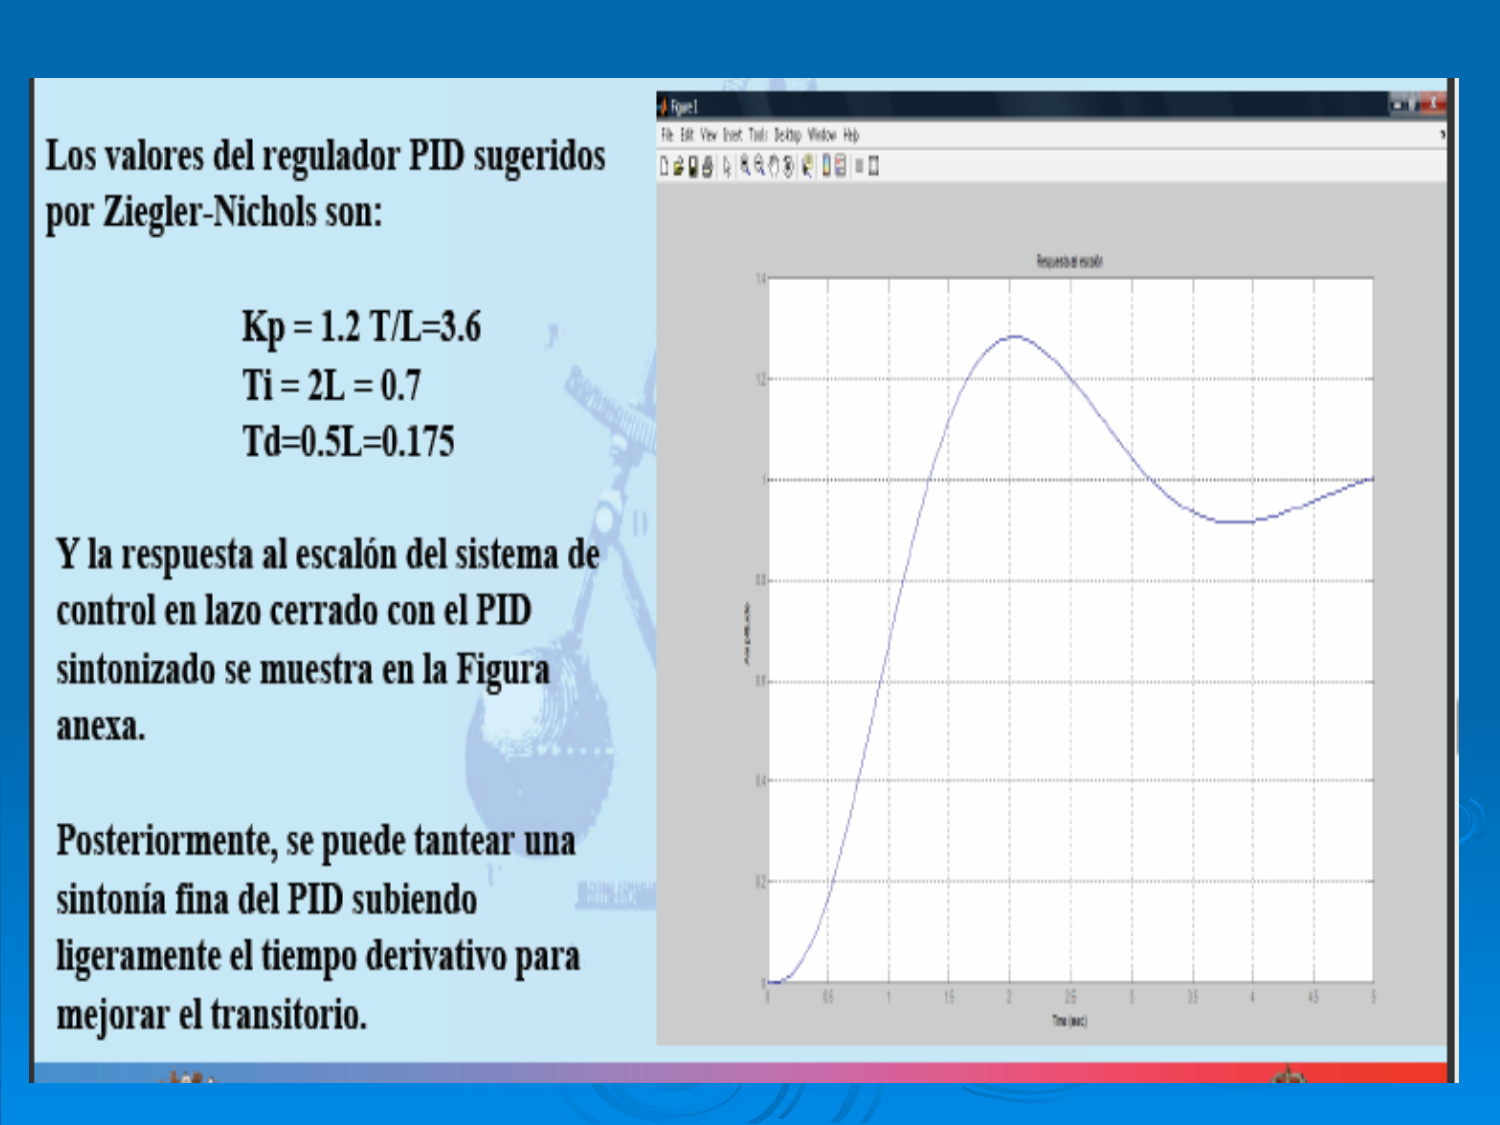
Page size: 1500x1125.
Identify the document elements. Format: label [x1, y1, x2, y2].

picture [29, 77, 1460, 1083]
